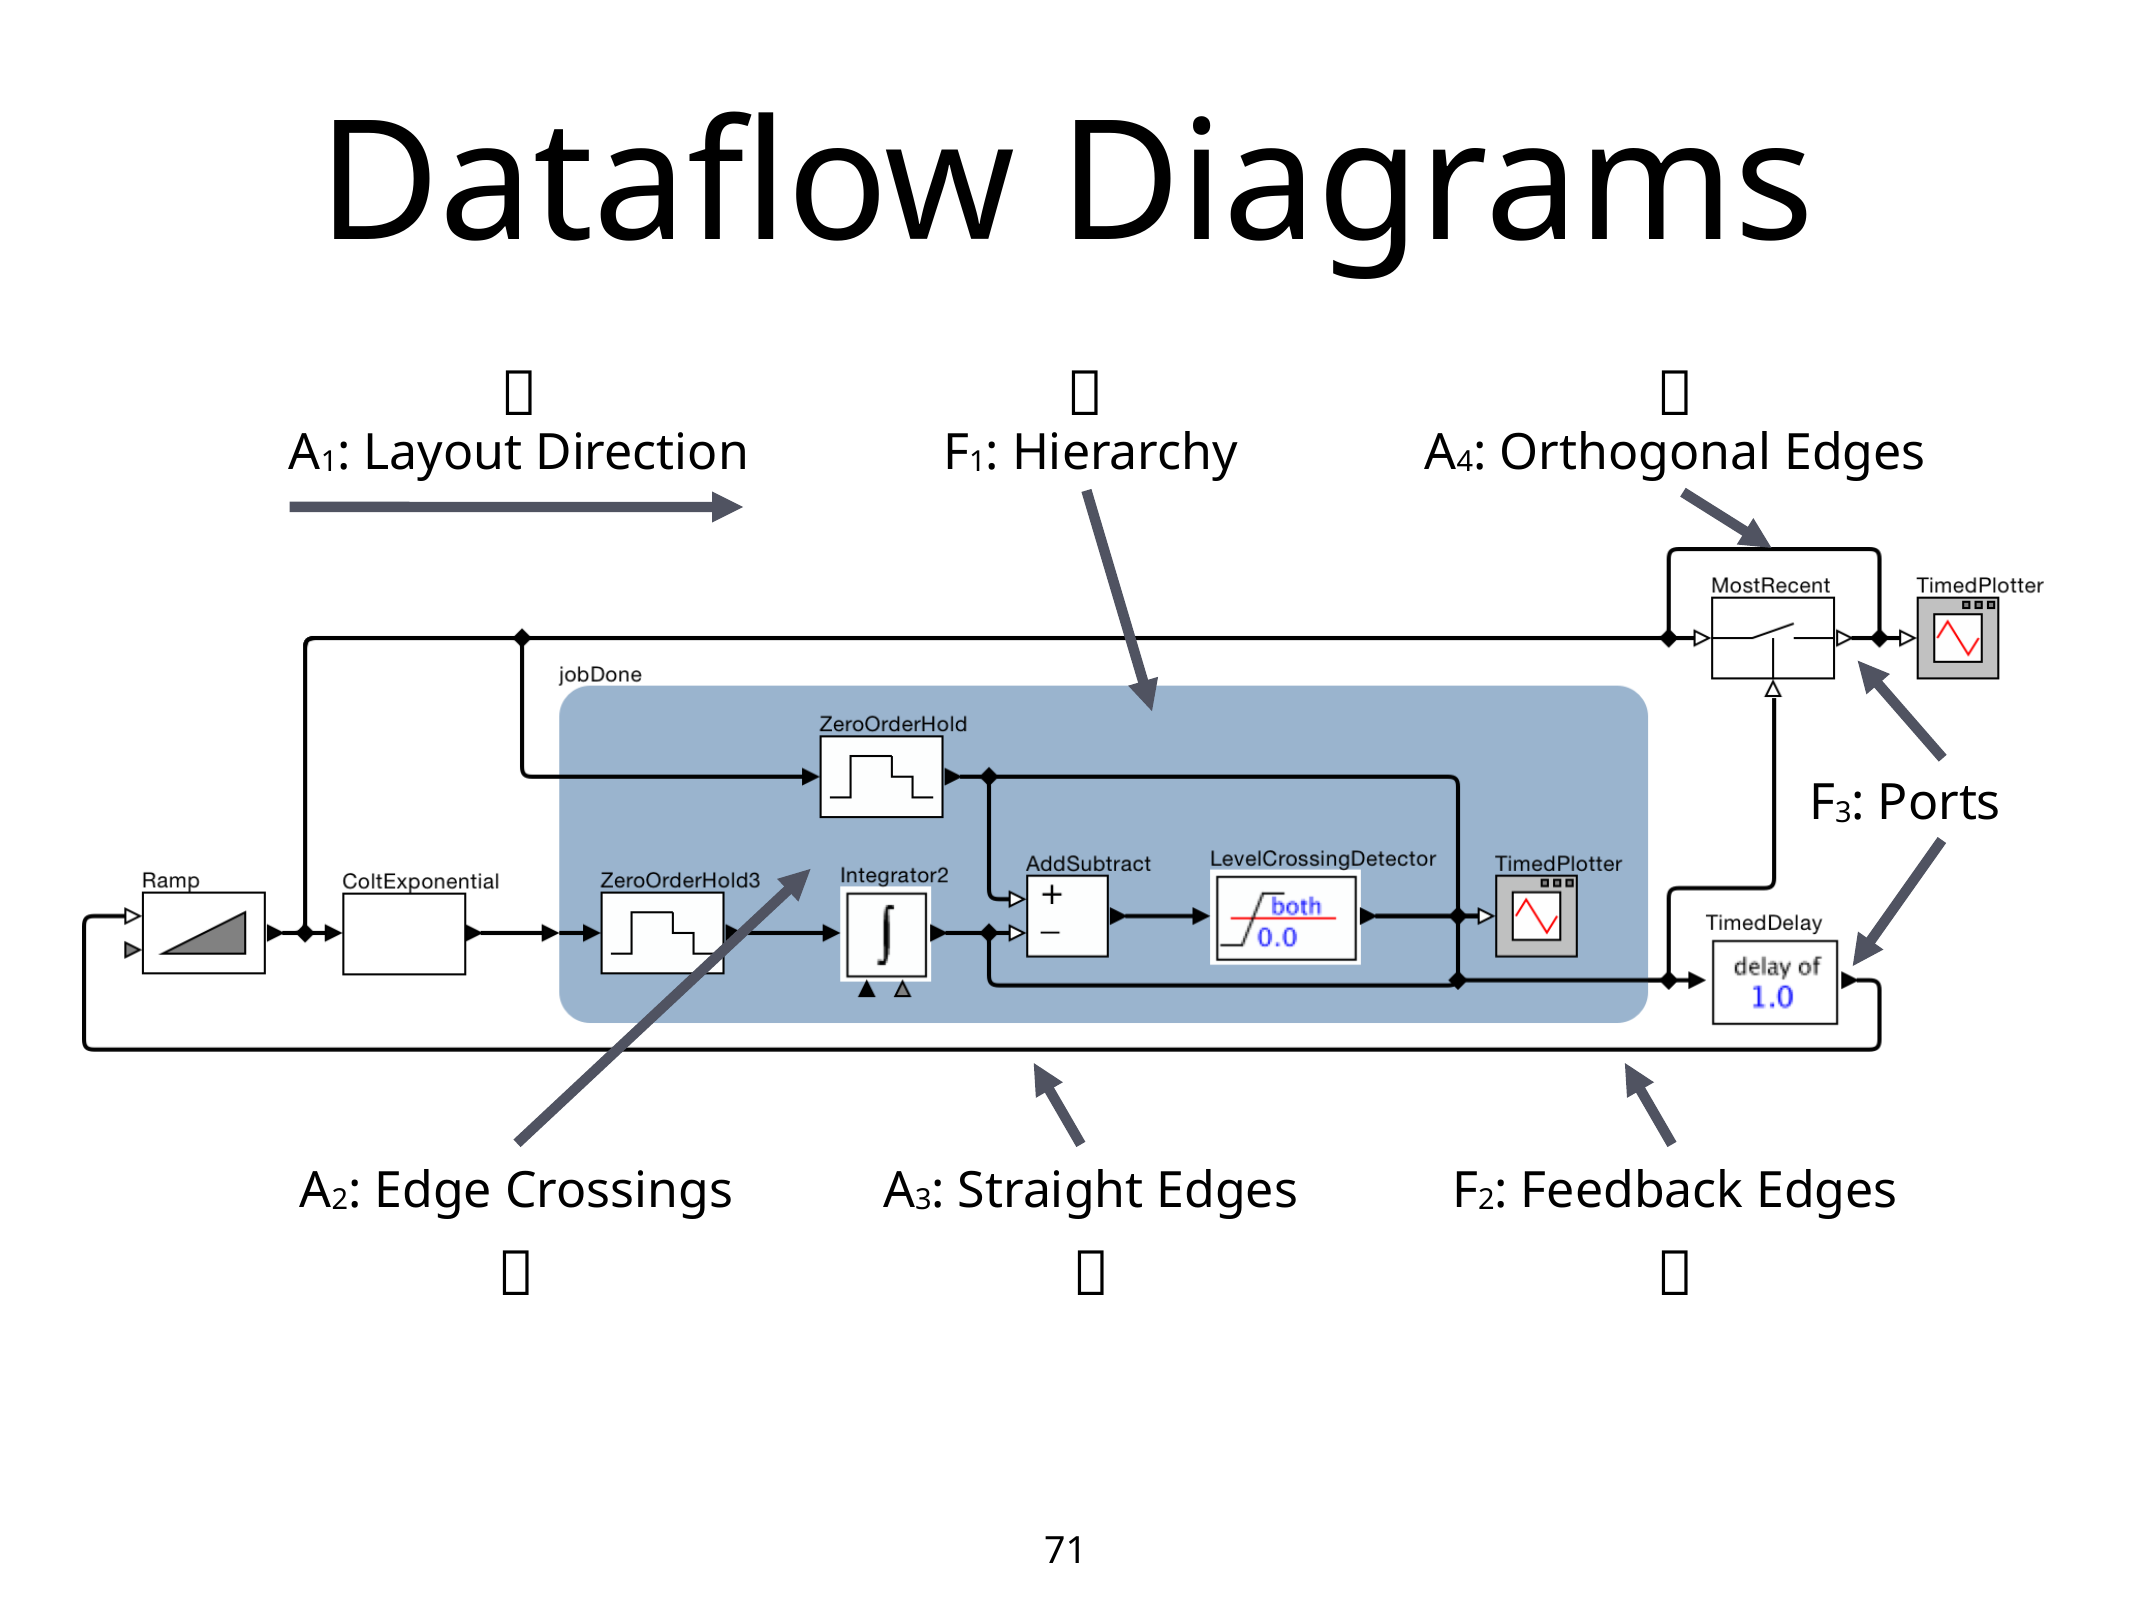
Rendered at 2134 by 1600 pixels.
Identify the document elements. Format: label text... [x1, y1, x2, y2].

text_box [1421, 410, 1930, 549]
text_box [288, 868, 811, 1226]
text_box ✅ [1648, 344, 1703, 403]
picture [82, 547, 2051, 1053]
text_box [1436, 1062, 1914, 1226]
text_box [288, 410, 751, 508]
text_box ✅ [1063, 1231, 1118, 1316]
slide_number 71 [1034, 1517, 1097, 1581]
text_box ✅ [492, 344, 547, 403]
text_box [876, 1062, 1306, 1226]
title Dataflow Diagrams [155, 0, 1978, 351]
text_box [936, 410, 1246, 712]
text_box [1801, 660, 2010, 967]
text_box ✅ [1058, 344, 1113, 403]
text_box ✅ [1648, 1231, 1703, 1316]
text_box ✅ [489, 1231, 544, 1316]
